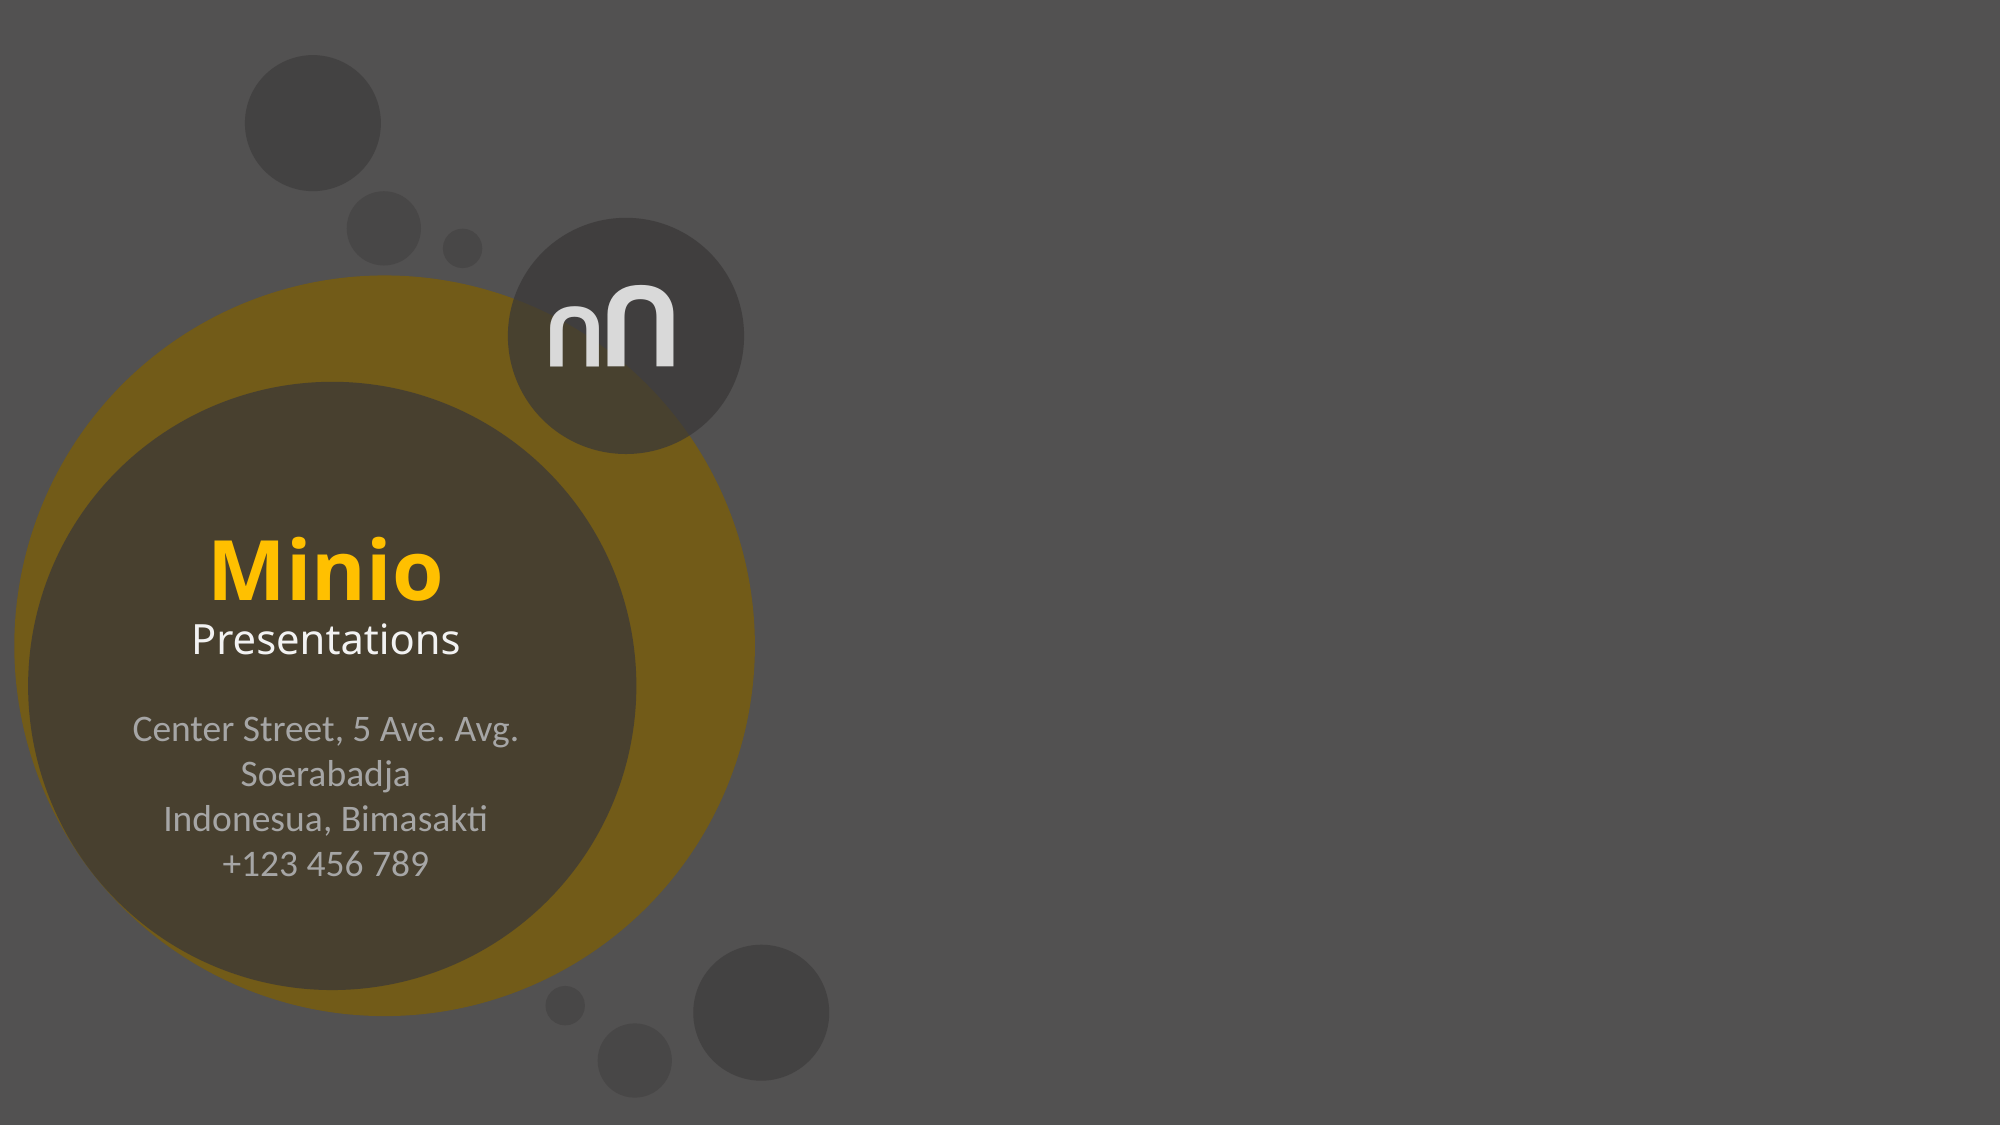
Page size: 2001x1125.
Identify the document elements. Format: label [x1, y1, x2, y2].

text_box [0, 0, 2000, 1125]
text_box [582, 254, 699, 406]
